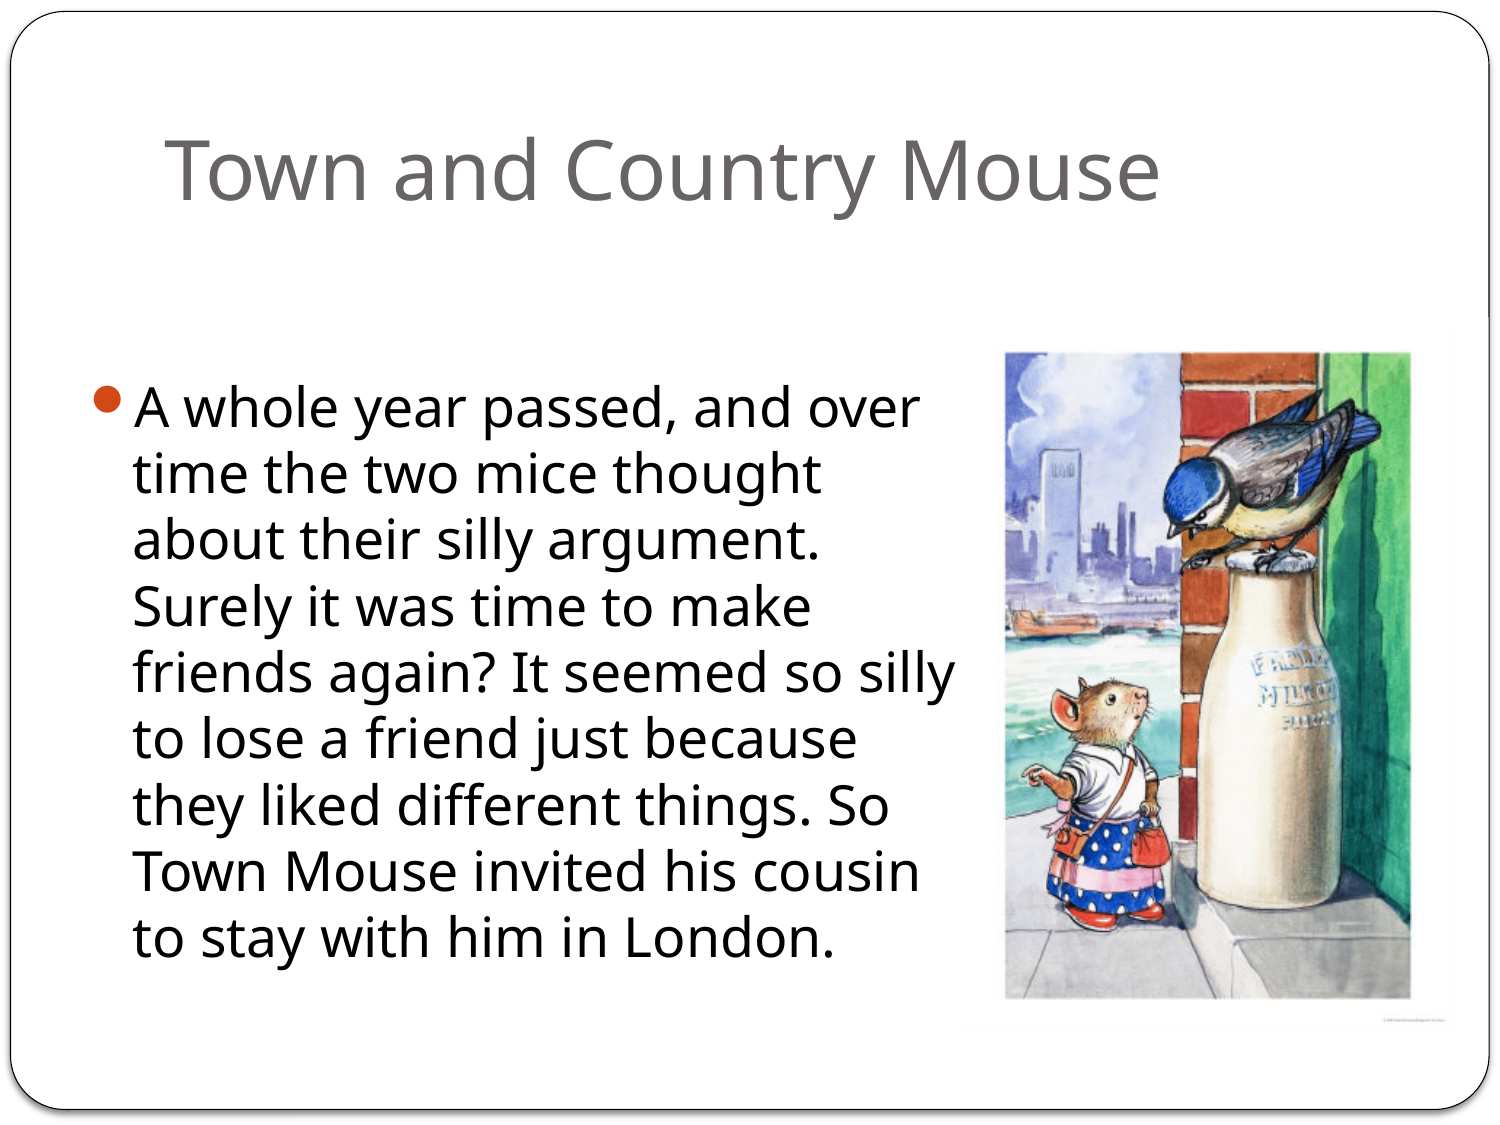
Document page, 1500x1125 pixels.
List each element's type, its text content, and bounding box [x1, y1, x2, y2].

title Town and Country Mouse [150, 45, 1425, 233]
list A whole year passed, and over time the two mice thought about their silly argument. Surely it was time to make friends again? It seemed so silly to lose a friend just because they liked different things. So Town Mouse invited his cousin to stay with him in London. [75, 291, 975, 1038]
picture [962, 324, 1454, 1029]
